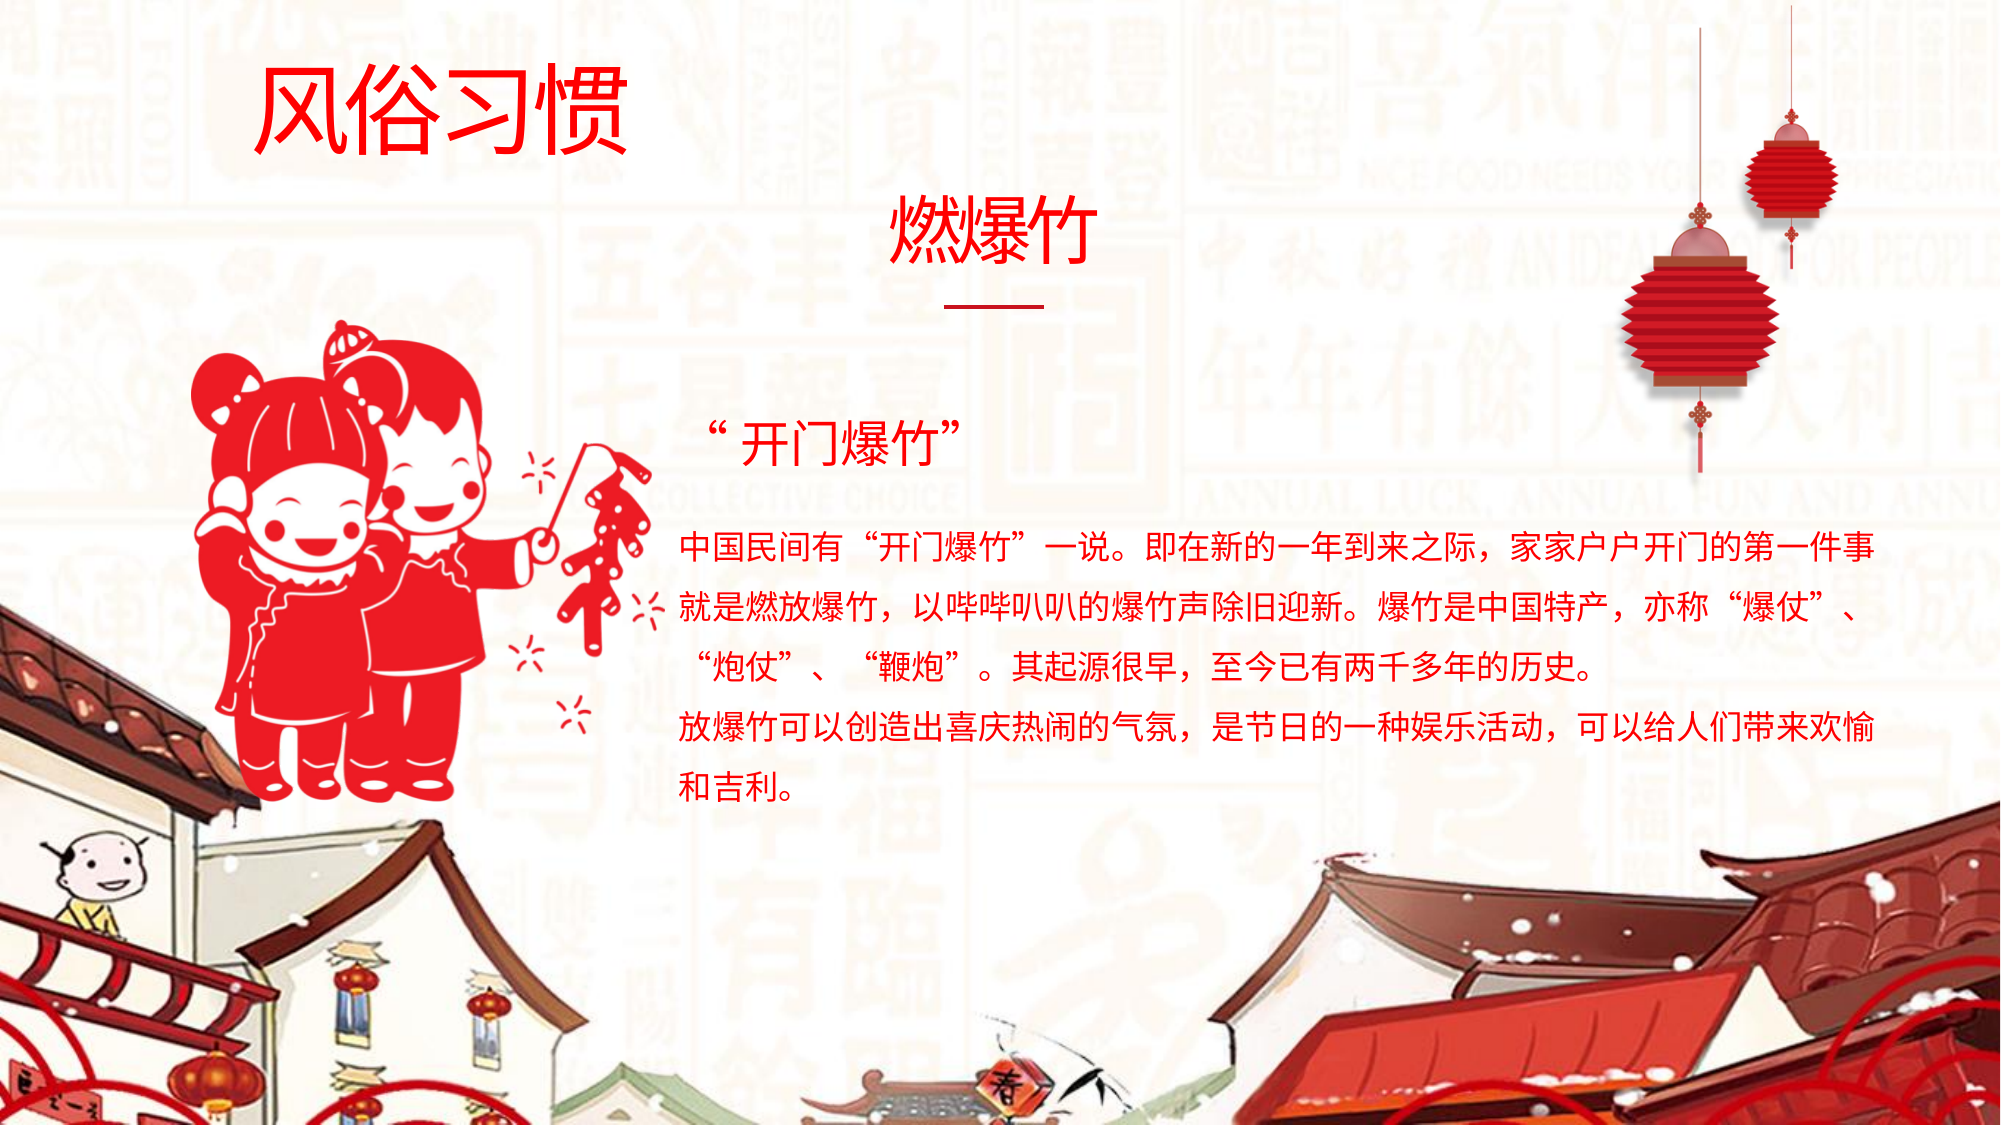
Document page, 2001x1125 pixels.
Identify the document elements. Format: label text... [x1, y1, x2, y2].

text_box 中国民间有“开门爆竹”一说。即在新的一年到来之际，家家户户开门的第一件事就是燃放爆竹，以哔哔叭叭的爆竹声除旧迎新。爆竹是中国特产，亦称“爆仗”、“炮仗”、“鞭炮”。其起源很早，至今已有两千多年的历史。 放爆竹可以创造出喜庆热闹的气氛，是节日的一种娱乐活动，可以给人们带来欢愉和吉利。 [665, 498, 1912, 814]
picture [0, 0, 2001, 1125]
text_box 风俗习惯 [235, 39, 647, 175]
text_box “开门爆竹” [665, 404, 1016, 480]
text_box 燃爆竹 [839, 176, 1148, 281]
